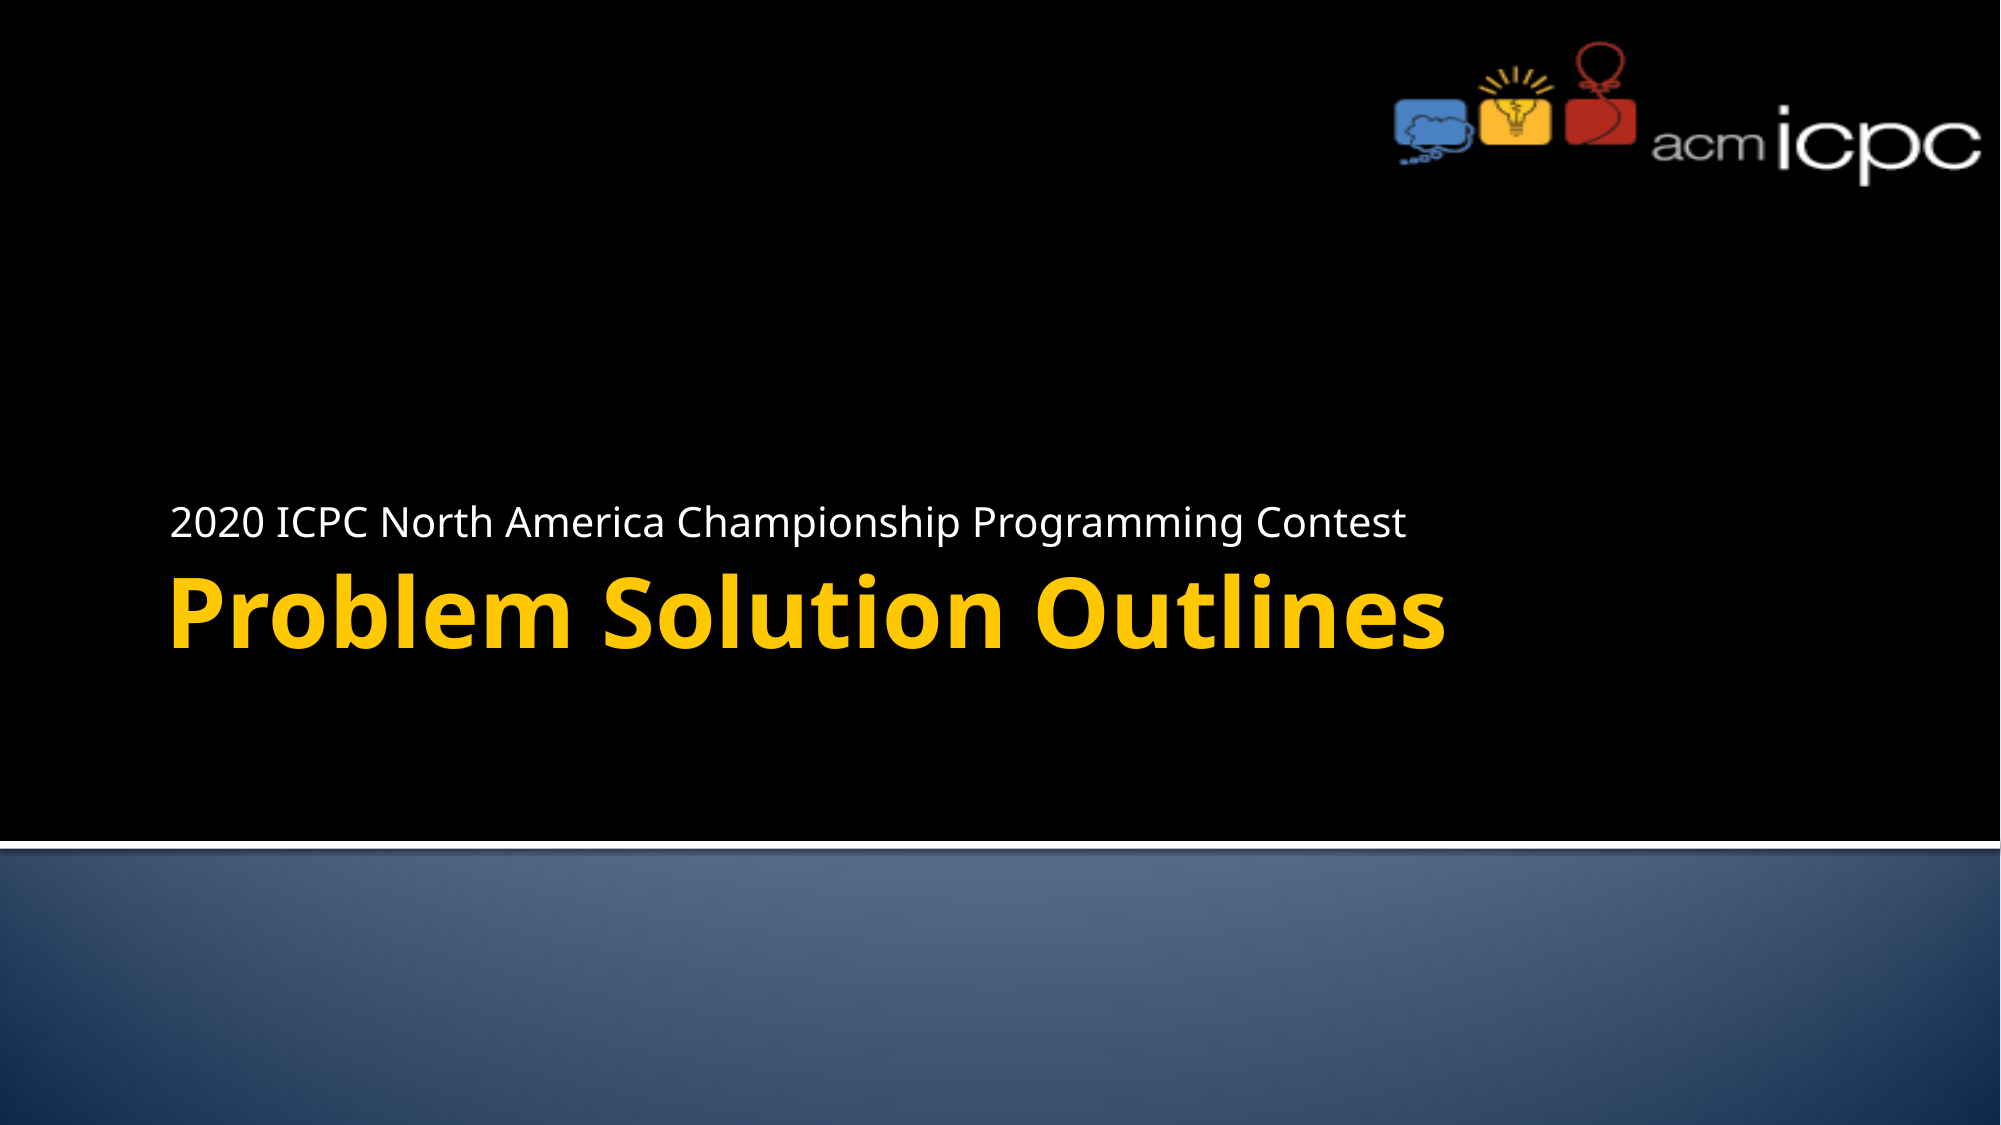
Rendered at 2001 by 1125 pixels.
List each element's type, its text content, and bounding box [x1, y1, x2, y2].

title Problem Solution Outlines [150, 550, 1917, 825]
subtitle 2020 ICPC North America Championship Programming Contest [150, 299, 1917, 546]
picture [0, 0, 2001, 1125]
